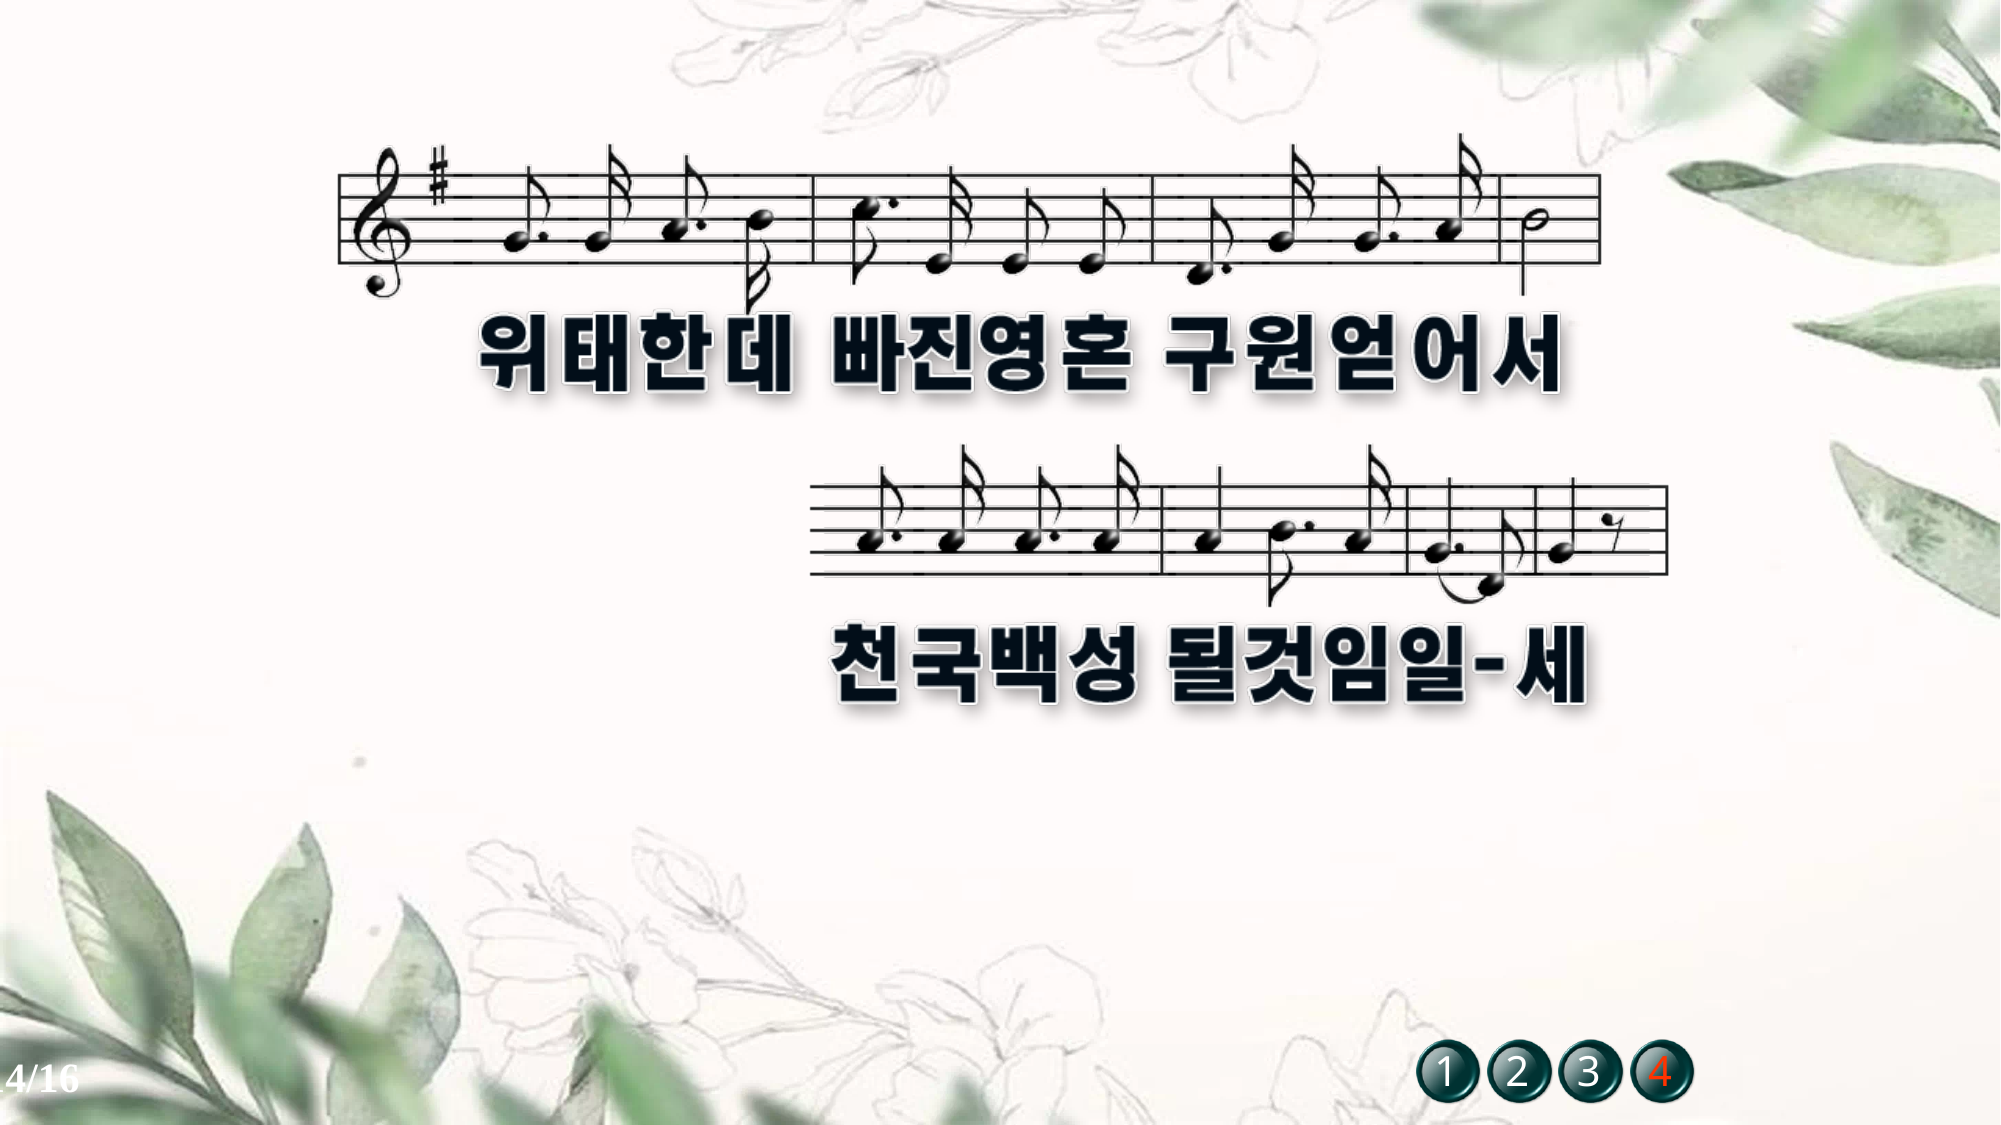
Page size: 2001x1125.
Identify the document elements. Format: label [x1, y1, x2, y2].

text_box [1484, 1035, 1555, 1106]
text_box [1413, 1035, 1484, 1106]
text_box [1627, 1035, 1697, 1106]
picture [0, 0, 2001, 1125]
text_box [1555, 1035, 1626, 1106]
